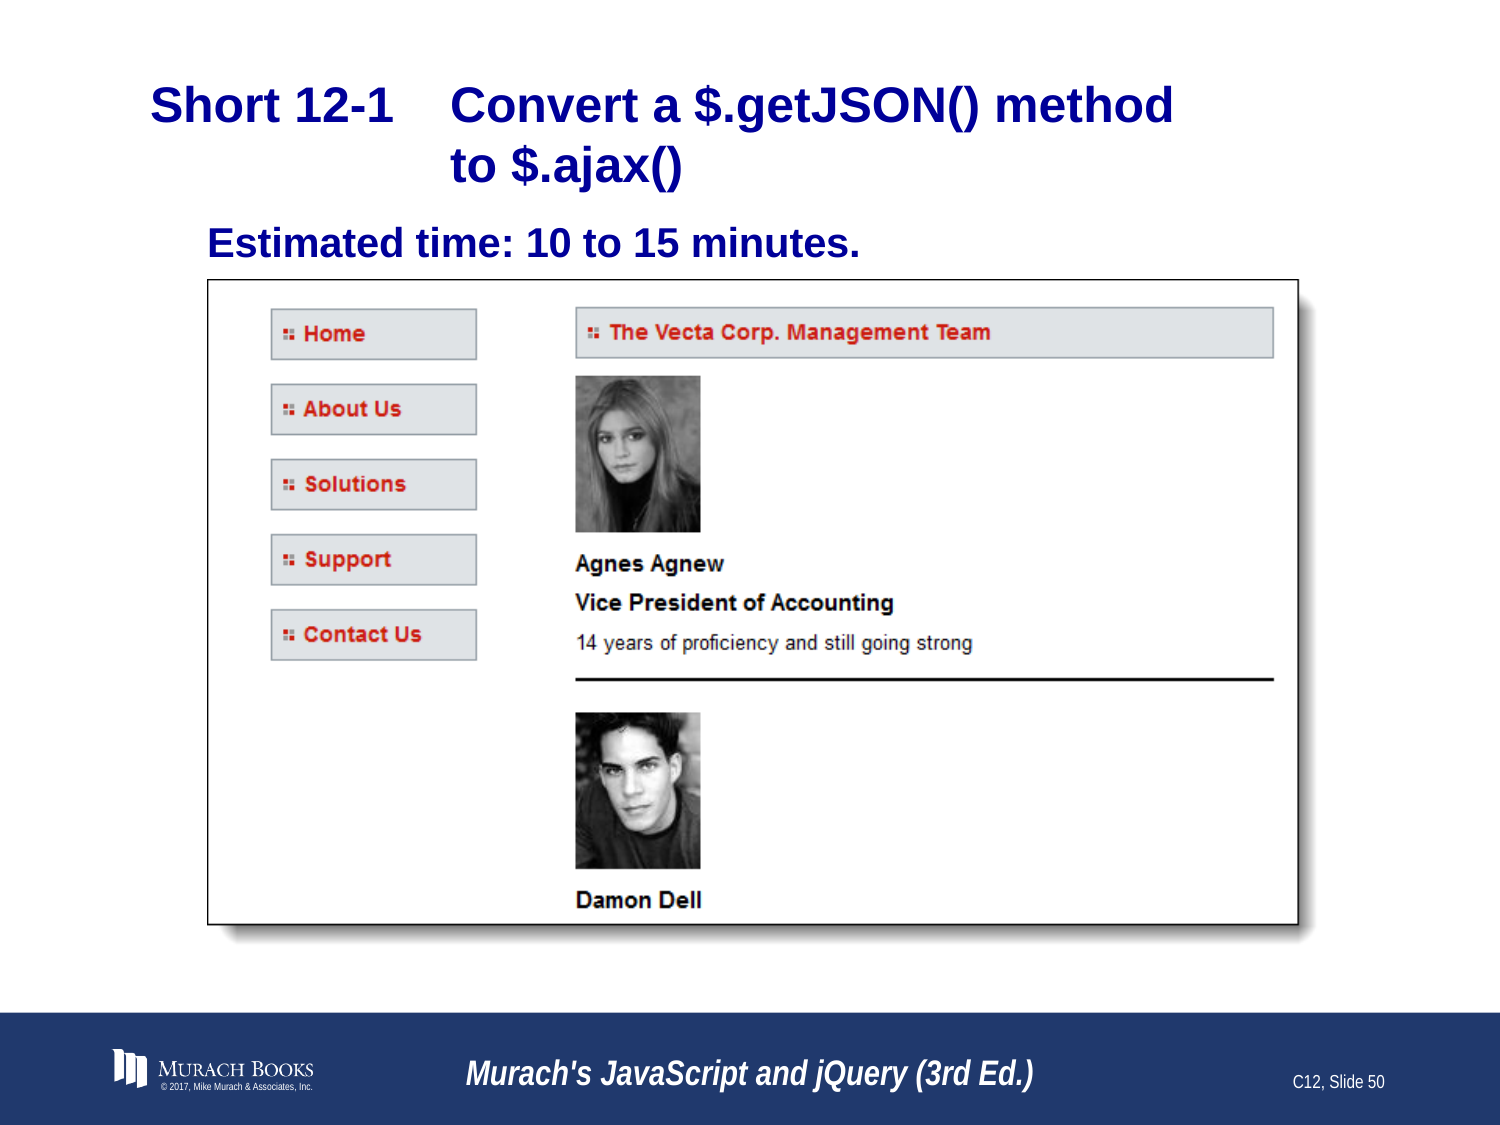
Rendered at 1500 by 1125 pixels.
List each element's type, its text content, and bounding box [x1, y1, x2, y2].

title Short 12-1 Convert a $.getJSON() method to $.ajax() [150, 72, 1350, 194]
footer © 2017, Mike Murach & Associates, Inc. [12, 1025, 463, 1100]
slide_number Murach's JavaScript and jQuery (3rd Ed.) [463, 1025, 1050, 1100]
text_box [149, 199, 1350, 958]
slide_number C12, Slide 50 [1087, 1025, 1400, 1100]
